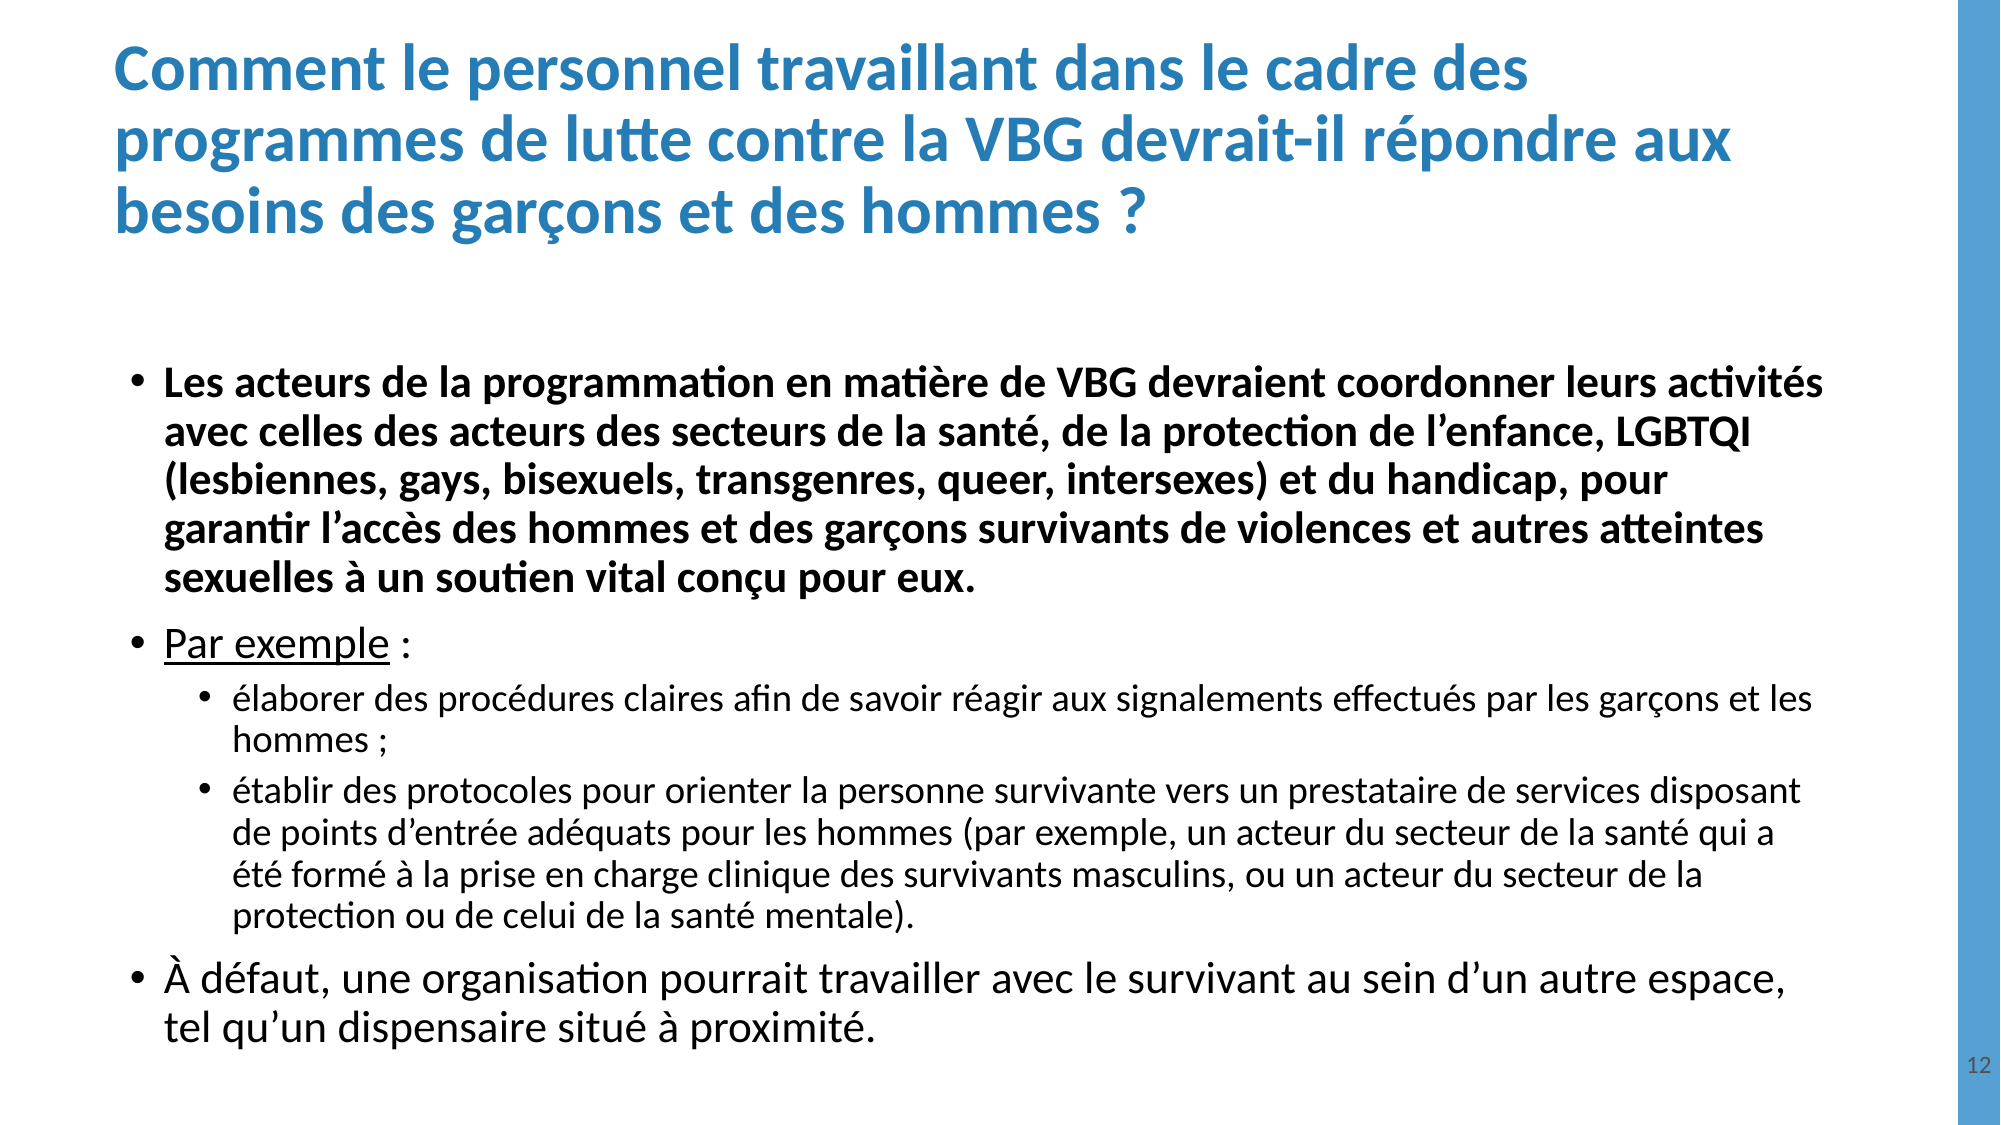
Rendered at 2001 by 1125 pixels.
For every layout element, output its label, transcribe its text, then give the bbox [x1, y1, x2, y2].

title Comment le personnel travaillant dans le cadre des programmes de lutte contre la VBG devrait-il répondre aux besoins des garçons et des hommes ? [99, 122, 1825, 238]
list Les acteurs de la programmation en matière de VBG devraient coordonner leurs activités avec celles des acteurs des secteurs de la santé, de la protection de l’enfance, LGBTQI (lesbiennes, gays, bisexuels, transgenres, queer, intersexes) et du handicap, pour garantir l’accès des hommes et des garçons survivants de violences et autres atteintes sexuelles à un soutien vital conçu pour eux. Par exemple : élaborer des procédures claires afin de savoir réagir aux signalements effectués par les garçons et les hommes ; établir des protocoles pour orienter la personne survivante vers un prestataire de services disposant de points d’entrée adéquats pour les hommes (par exemple, un acteur du secteur de la santé qui a été formé à la prise en charge clinique des survivants masculins, ou un acteur du secteur de la protection ou de celui de la santé mentale). À défaut, une organisation pourrait travailler avec le survivant au sein d’un autre espace, tel qu’un dispensaire situé à proximité. [114, 350, 1840, 1065]
